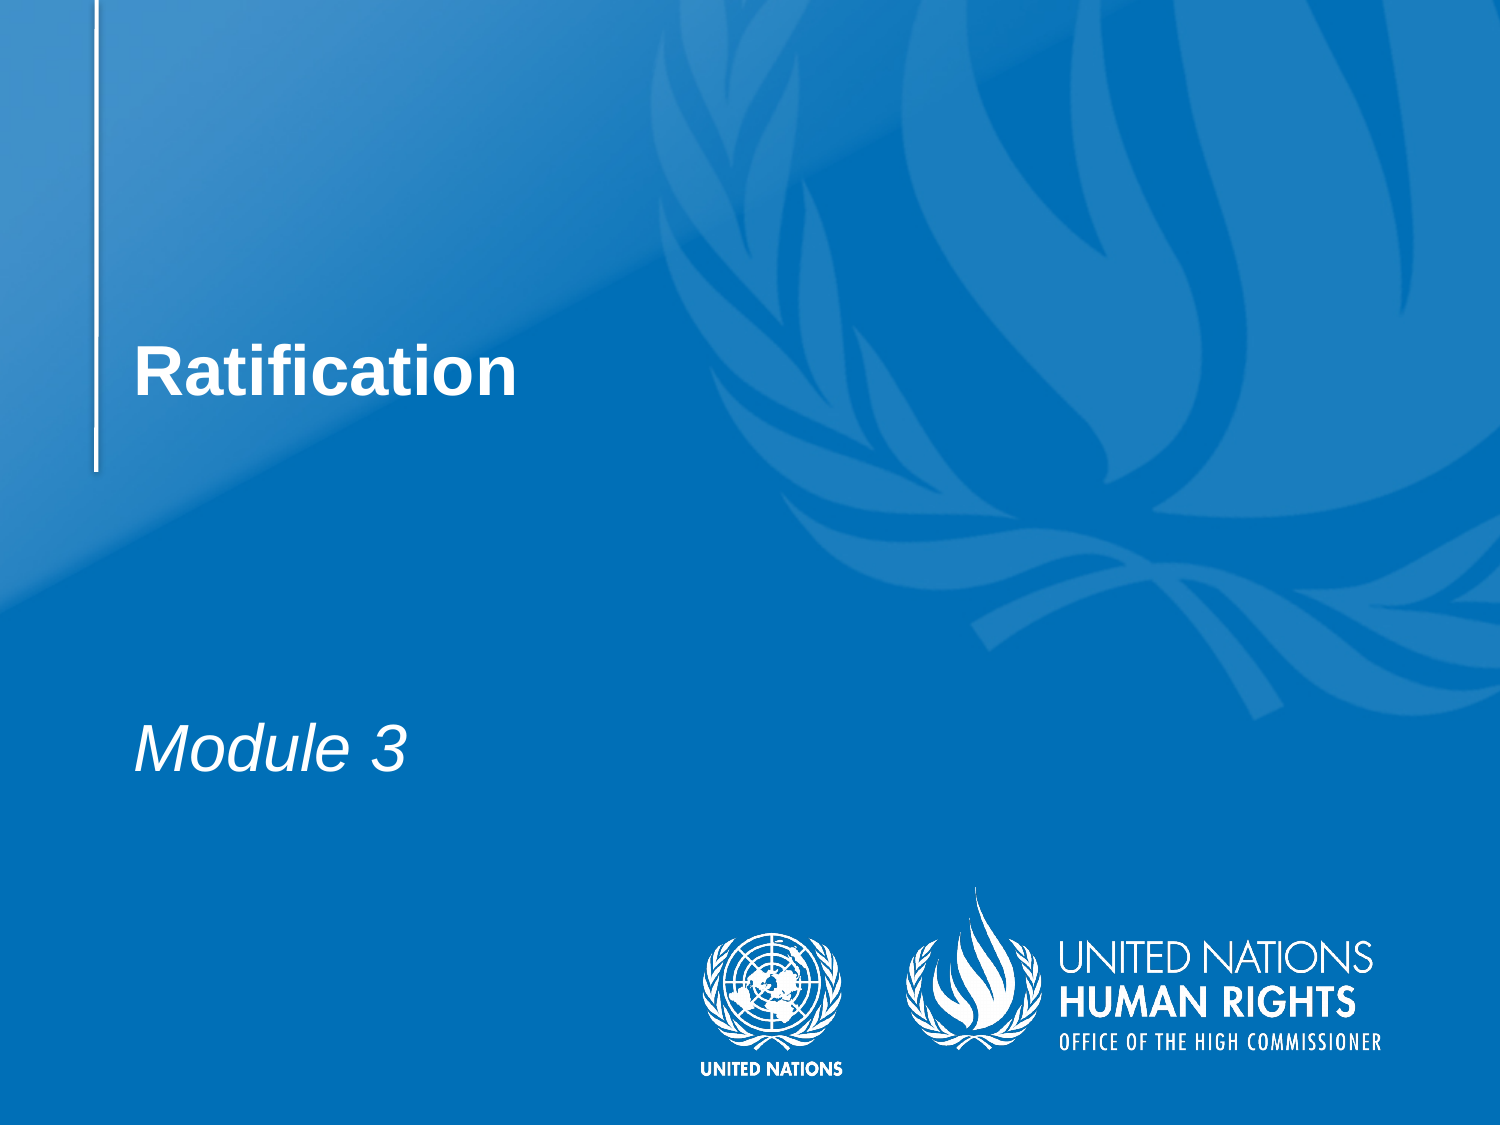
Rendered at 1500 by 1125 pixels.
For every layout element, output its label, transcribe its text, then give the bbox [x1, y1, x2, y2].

title Ratification [118, 316, 1325, 506]
subtitle Module 3 [118, 696, 1200, 858]
picture [0, 0, 1500, 1125]
